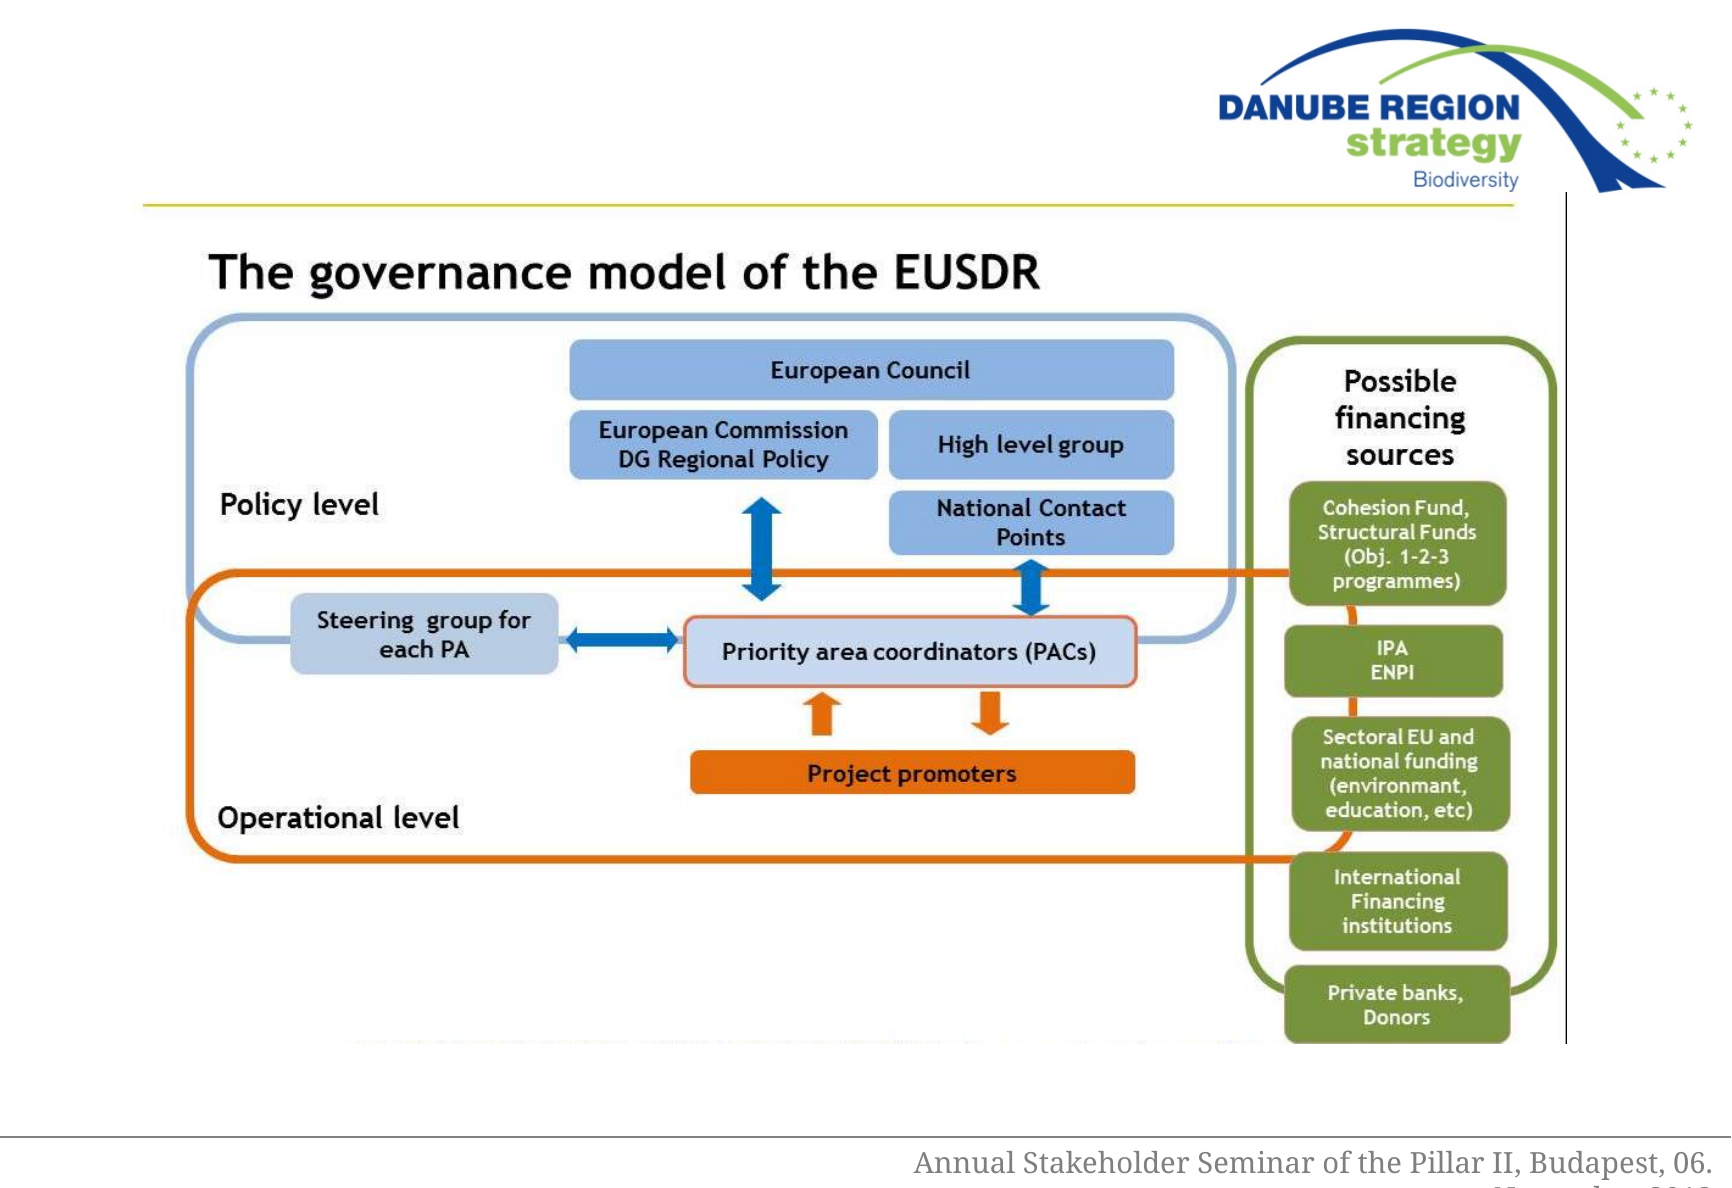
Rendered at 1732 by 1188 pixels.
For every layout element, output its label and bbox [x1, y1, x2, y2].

picture [104, 4, 1717, 1044]
text_box [0, 1136, 1732, 1188]
